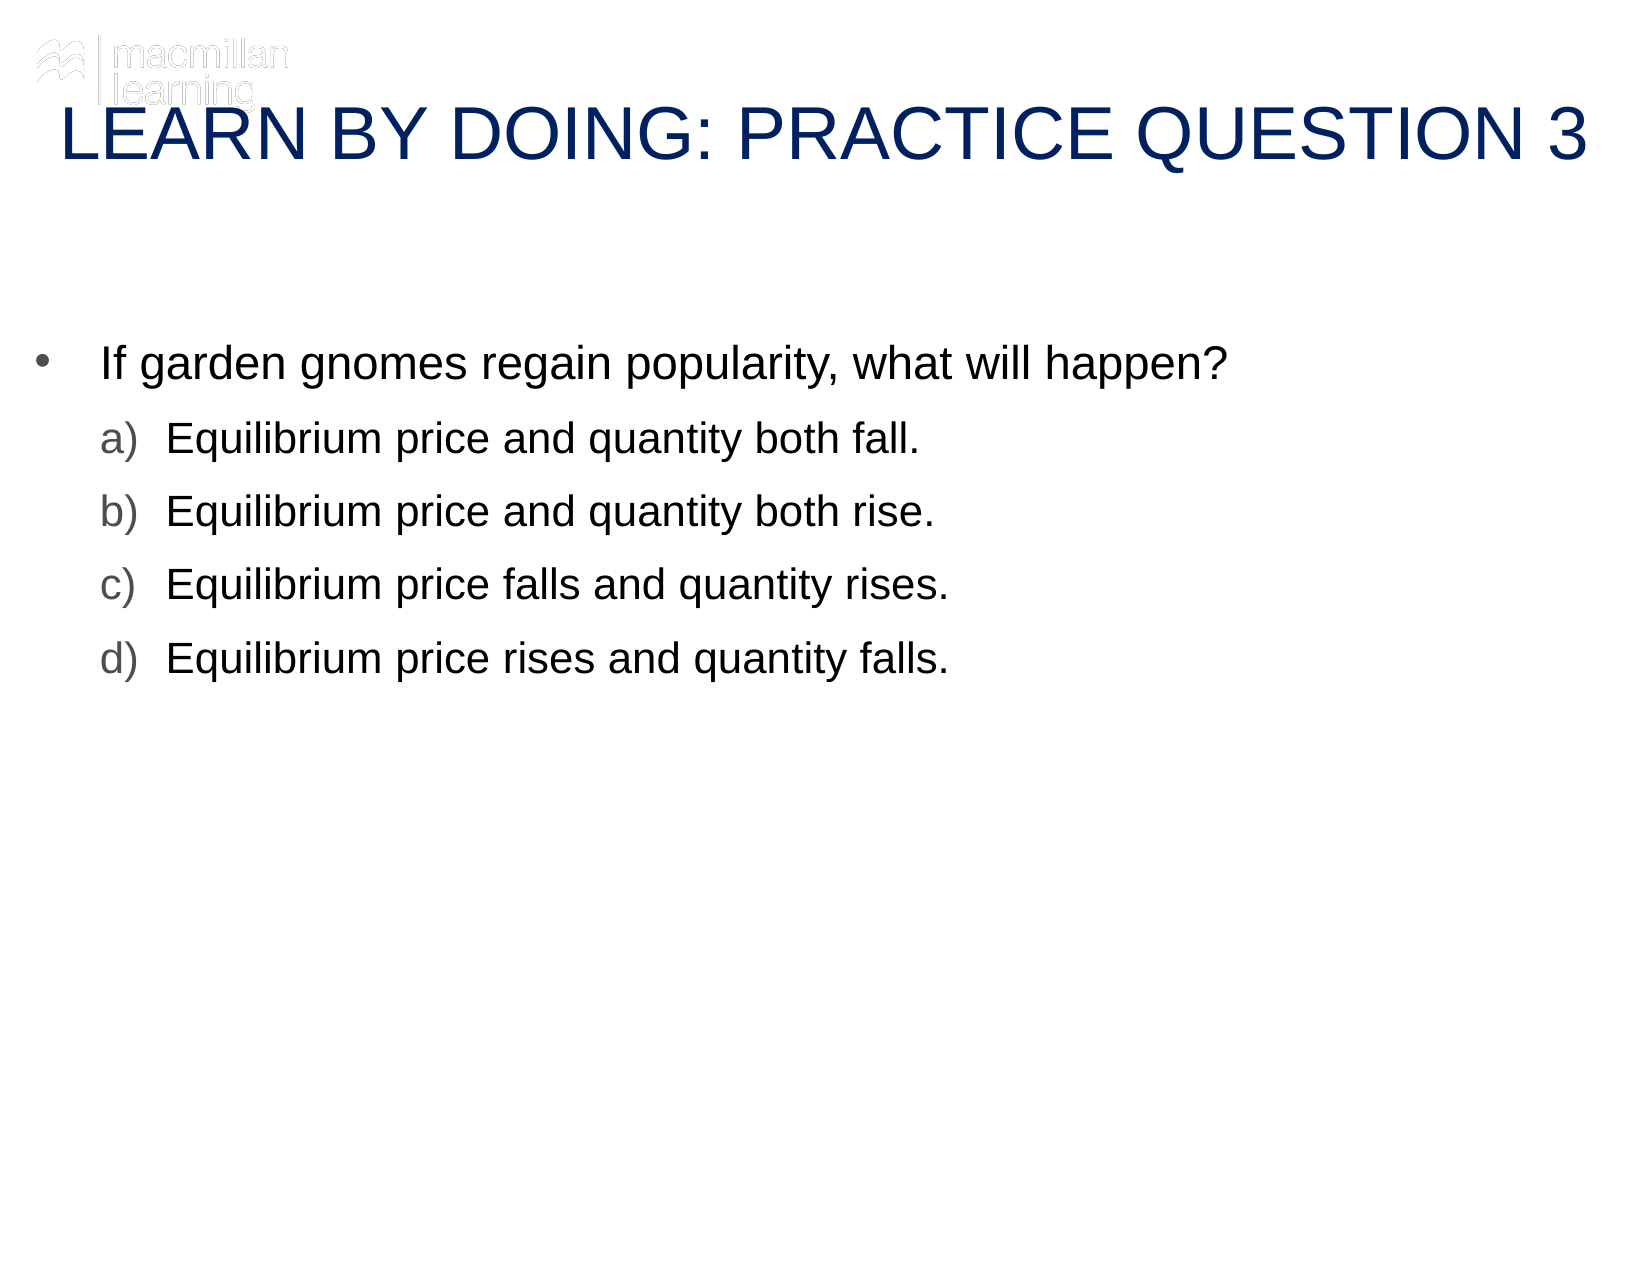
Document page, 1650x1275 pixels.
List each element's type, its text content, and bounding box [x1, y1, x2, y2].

picture [37, 35, 288, 62]
title LEARN BY DOING: PRACTICE QUESTION 3 [0, 62, 1650, 197]
list If garden gnomes regain popularity, what will happen? Equilibrium price and quantity both fall. Equilibrium price and quantity both rise. Equilibrium price falls and quantity rises. Equilibrium price rises and quantity falls. [19, 317, 1628, 701]
